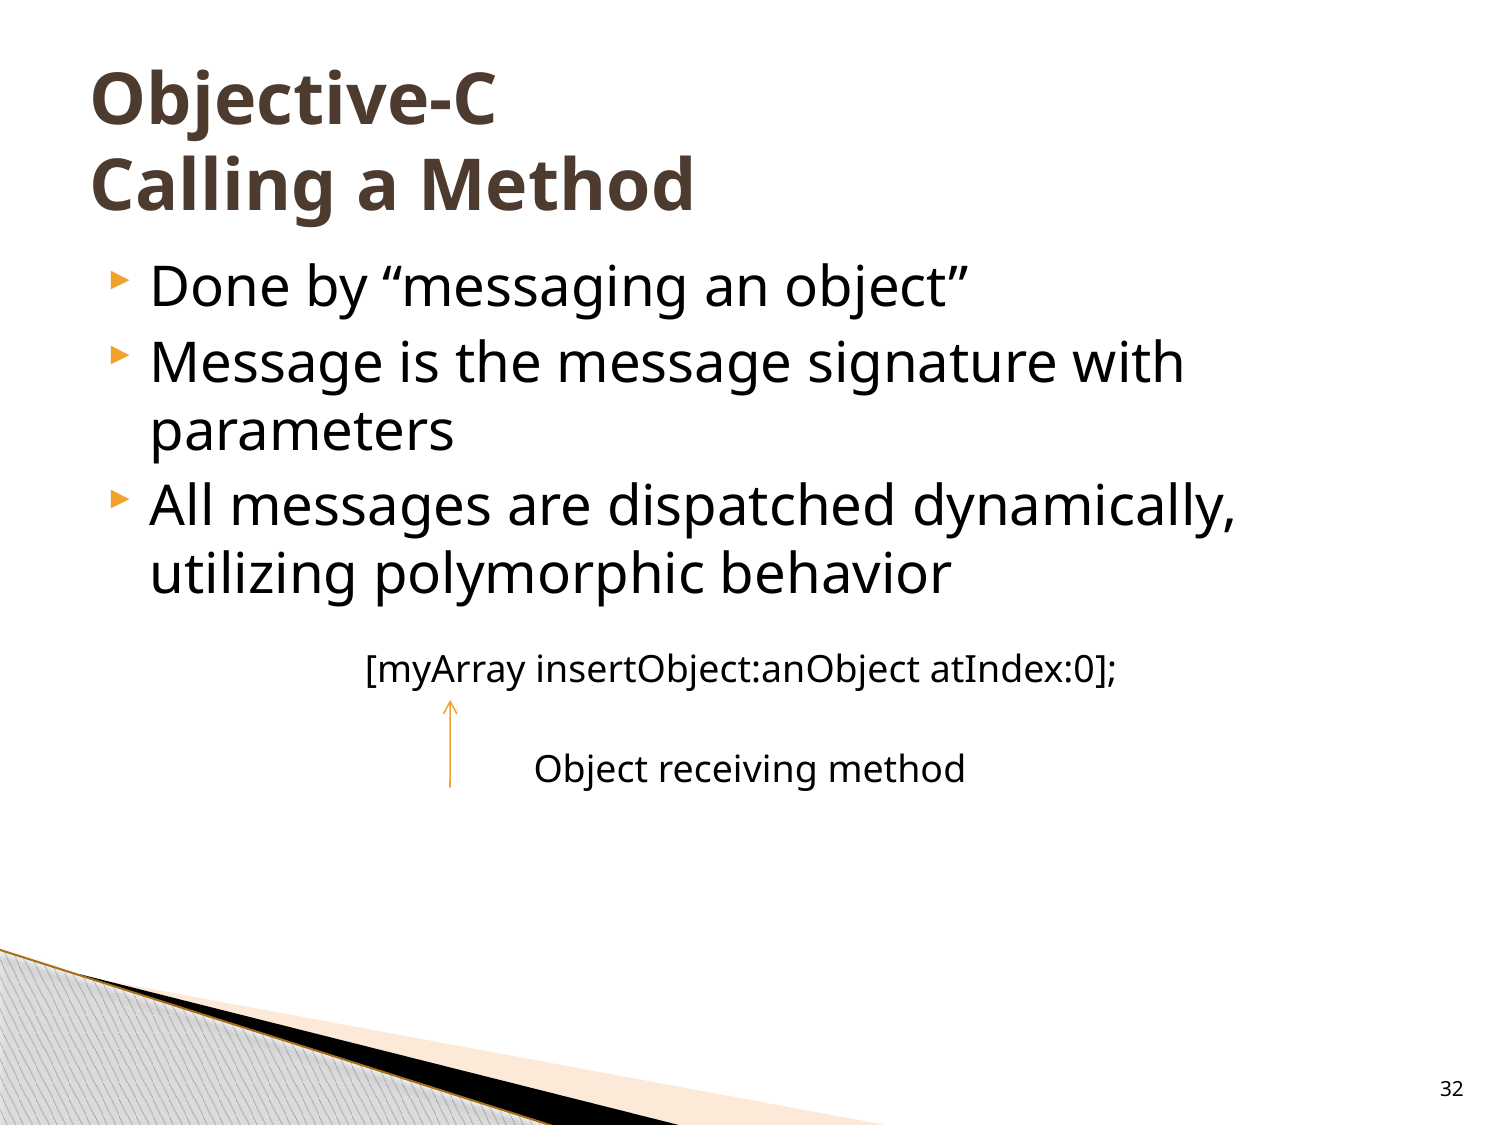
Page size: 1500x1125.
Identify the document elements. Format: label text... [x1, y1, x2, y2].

text_box [myArray insertObject:anObject atIndex:0]; [349, 637, 1188, 698]
title Objective-C Calling a Method [75, 45, 1425, 233]
text_box Object receiving method [412, 737, 1088, 798]
list Done by “messaging an object” Message is the message signature with parameters All messages are dispatched dynamically, utilizing polymorphic behavior [75, 243, 1425, 625]
slide_number 32 [1418, 1051, 1479, 1112]
